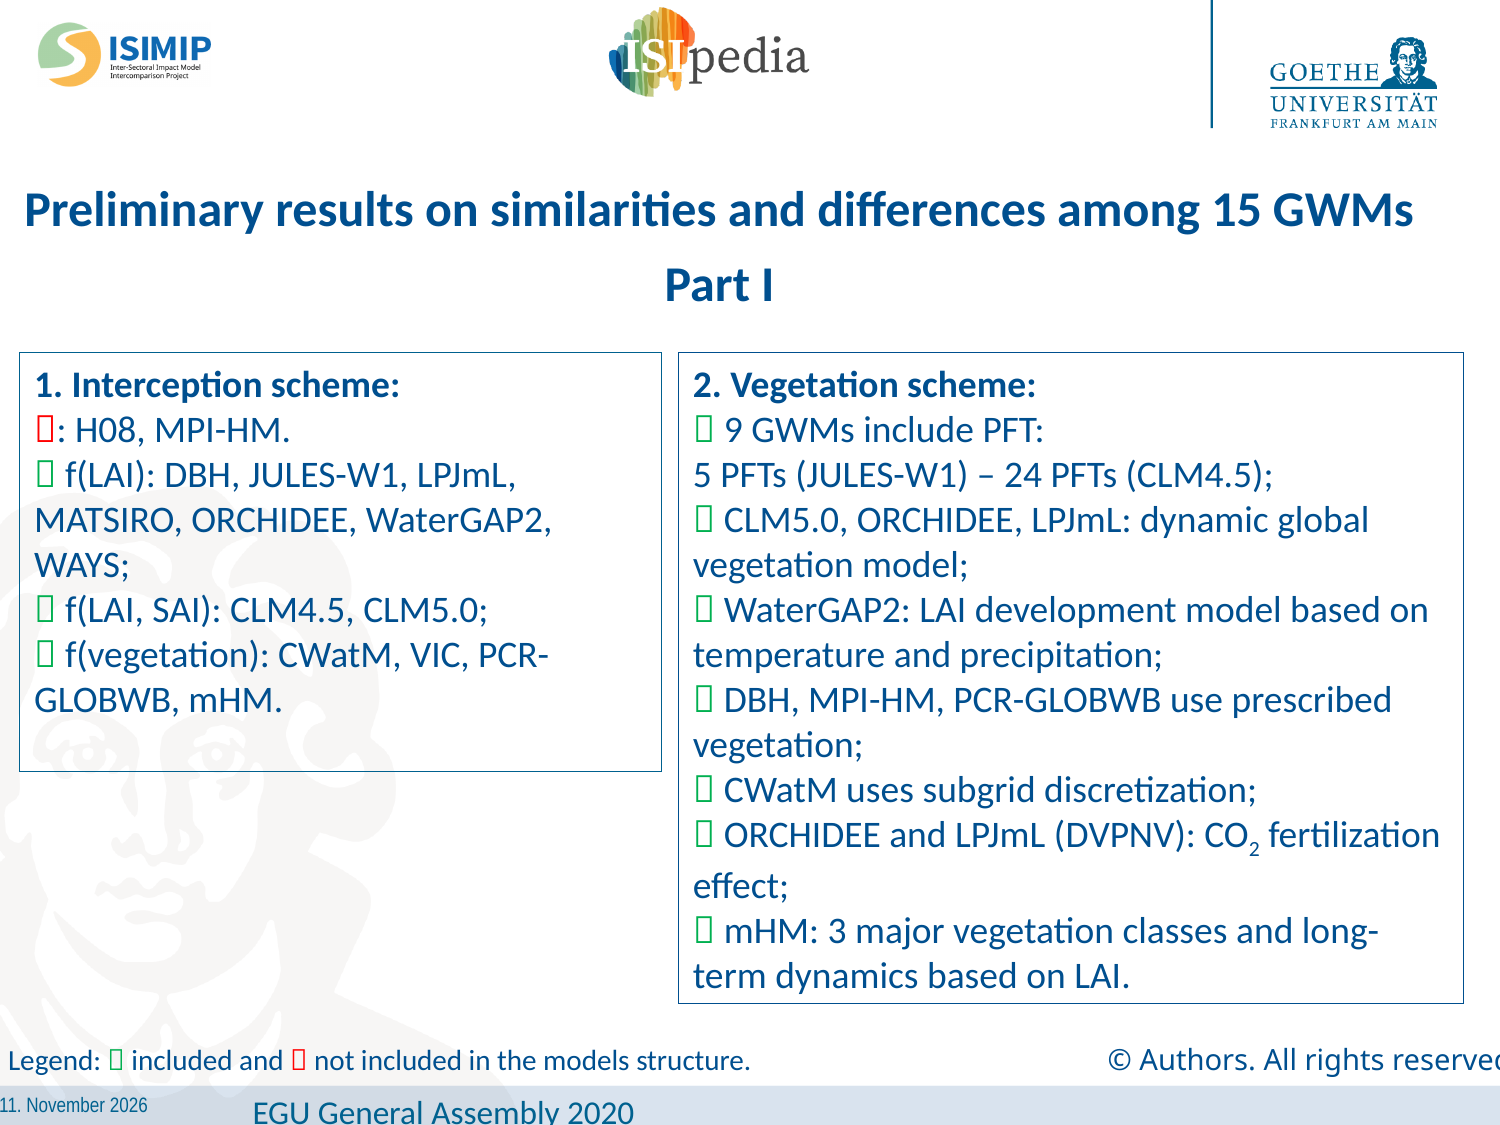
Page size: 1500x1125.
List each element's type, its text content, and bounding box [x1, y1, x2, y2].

text_box 1. Interception scheme: : H08, MPI-HM.  f(LAI): DBH, JULES-W1, LPJmL, MATSIRO, ORCHIDEE, WaterGAP2, WAYS;  f(LAI, SAI): CLM4.5, CLM5.0;  f(vegetation): CWatM, VIC, PCR-GLOBWB, mHM. [19, 352, 662, 772]
text_box Legend:  included and  not included in the models structure. [0, 1024, 862, 1084]
text_box EGU General Assembly 2020 [230, 1084, 658, 1125]
text_box Preliminary results on similarities and differences among 15 GWMs Part I [0, 154, 1464, 320]
picture [0, 1084, 230, 1125]
text_box 2. Vegetation scheme:  9 GWMs include PFT: 5 PFTs (JULES-W1) – 24 PFTs (CLM4.5);  CLM5.0, ORCHIDEE, LPJmL: dynamic global vegetation model;  WaterGAP2: LAI development model based on temperature and precipitation;  DBH, MPI-HM, PCR-GLOBWB use prescribed vegetation;  CWatM uses subgrid discretization;  ORCHIDEE and LPJmL (DVPNV): CO2 fertilization effect;  mHM: 3 major vegetation classes and long-term dynamics based on LAI. [678, 352, 1464, 1004]
text_box © Authors. All rights reserved [1092, 1033, 1500, 1084]
picture [0, 0, 1500, 1125]
